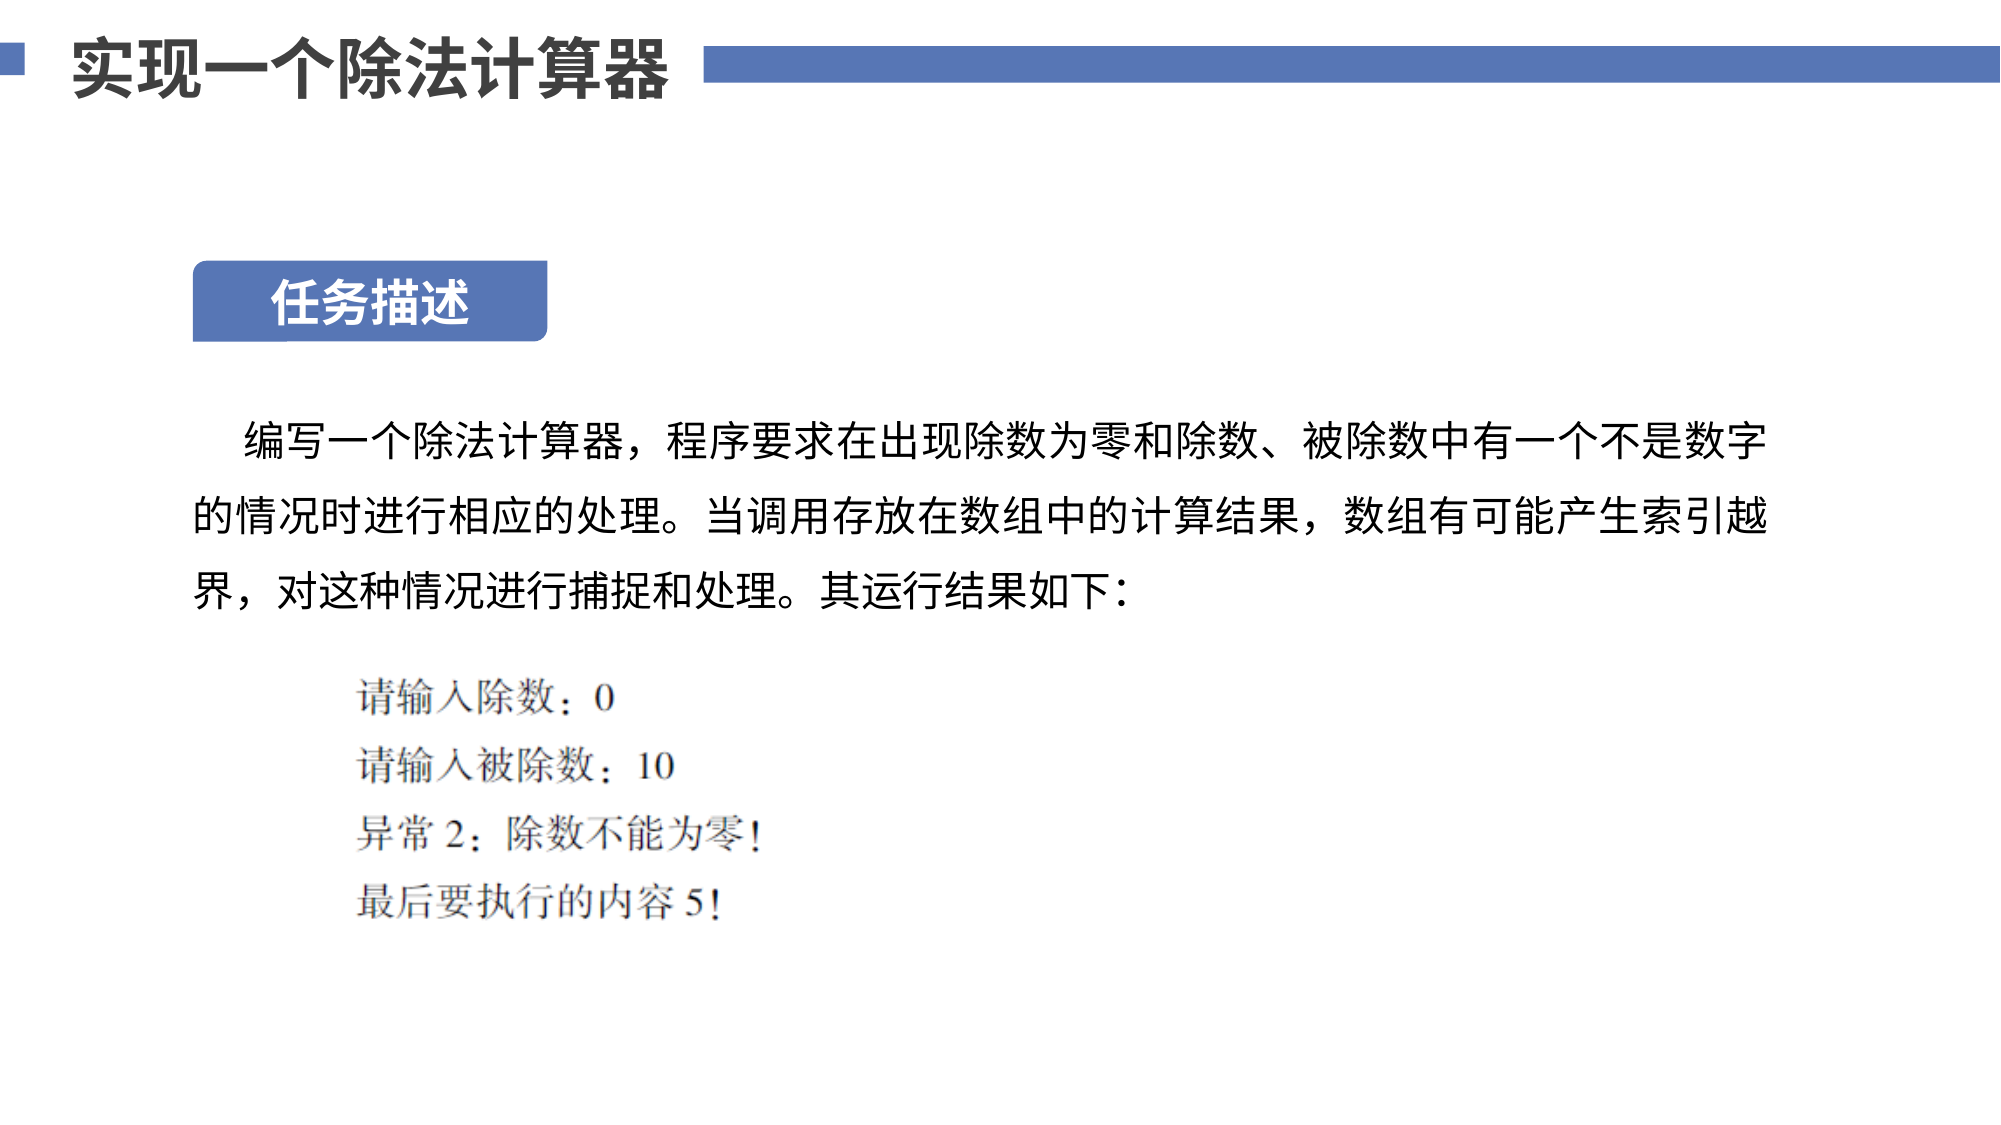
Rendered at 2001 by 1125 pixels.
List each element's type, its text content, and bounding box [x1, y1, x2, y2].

text_box 编写一个除法计算器，程序要求在出现除数为零和除数、被除数中有一个不是数字的情况时进行相应的处理。当调用存放在数组中的计算结果，数组有可能产生索引越界，对这种情况进行捕捉和处理。其运行结果如下： [192, 389, 1769, 615]
text_box [0, 41, 26, 76]
text_box 实现一个除法计算器 [69, 26, 671, 107]
text_box [702, 45, 2000, 84]
picture [276, 653, 1572, 947]
text_box 任务描述 [191, 259, 549, 343]
